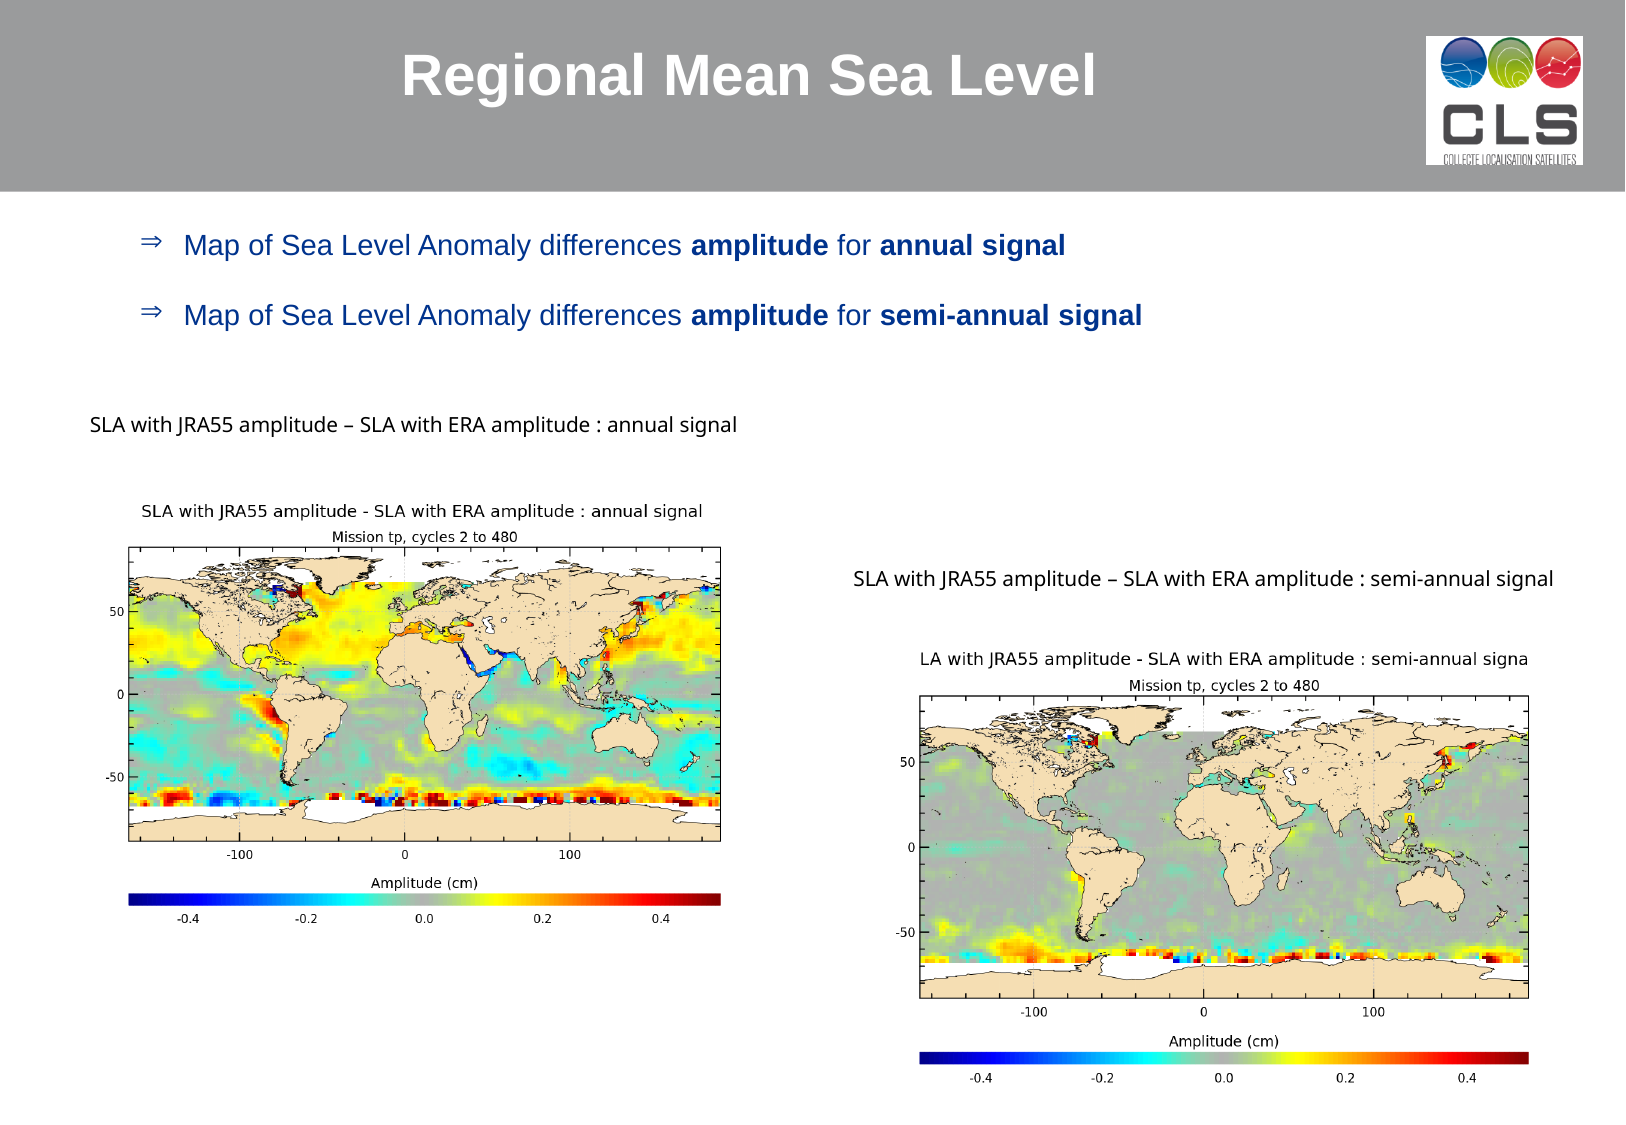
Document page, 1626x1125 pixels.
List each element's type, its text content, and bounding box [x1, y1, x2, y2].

text_box SLA with JRA55 amplitude – SLA with ERA amplitude : annual signal [24, 404, 803, 445]
text_box SLA with JRA55 amplitude – SLA with ERA amplitude : semi-annual signal [815, 558, 1593, 599]
picture [1426, 36, 1583, 165]
text_box Map of Sea Level Anomaly differences amplitude for annual signal Map of Sea Level Anomaly differences amplitude for semi-annual signal [125, 219, 1515, 339]
picture [56, 483, 755, 948]
text_box Regional Mean Sea Level [386, 40, 1162, 119]
picture [845, 630, 1564, 1109]
